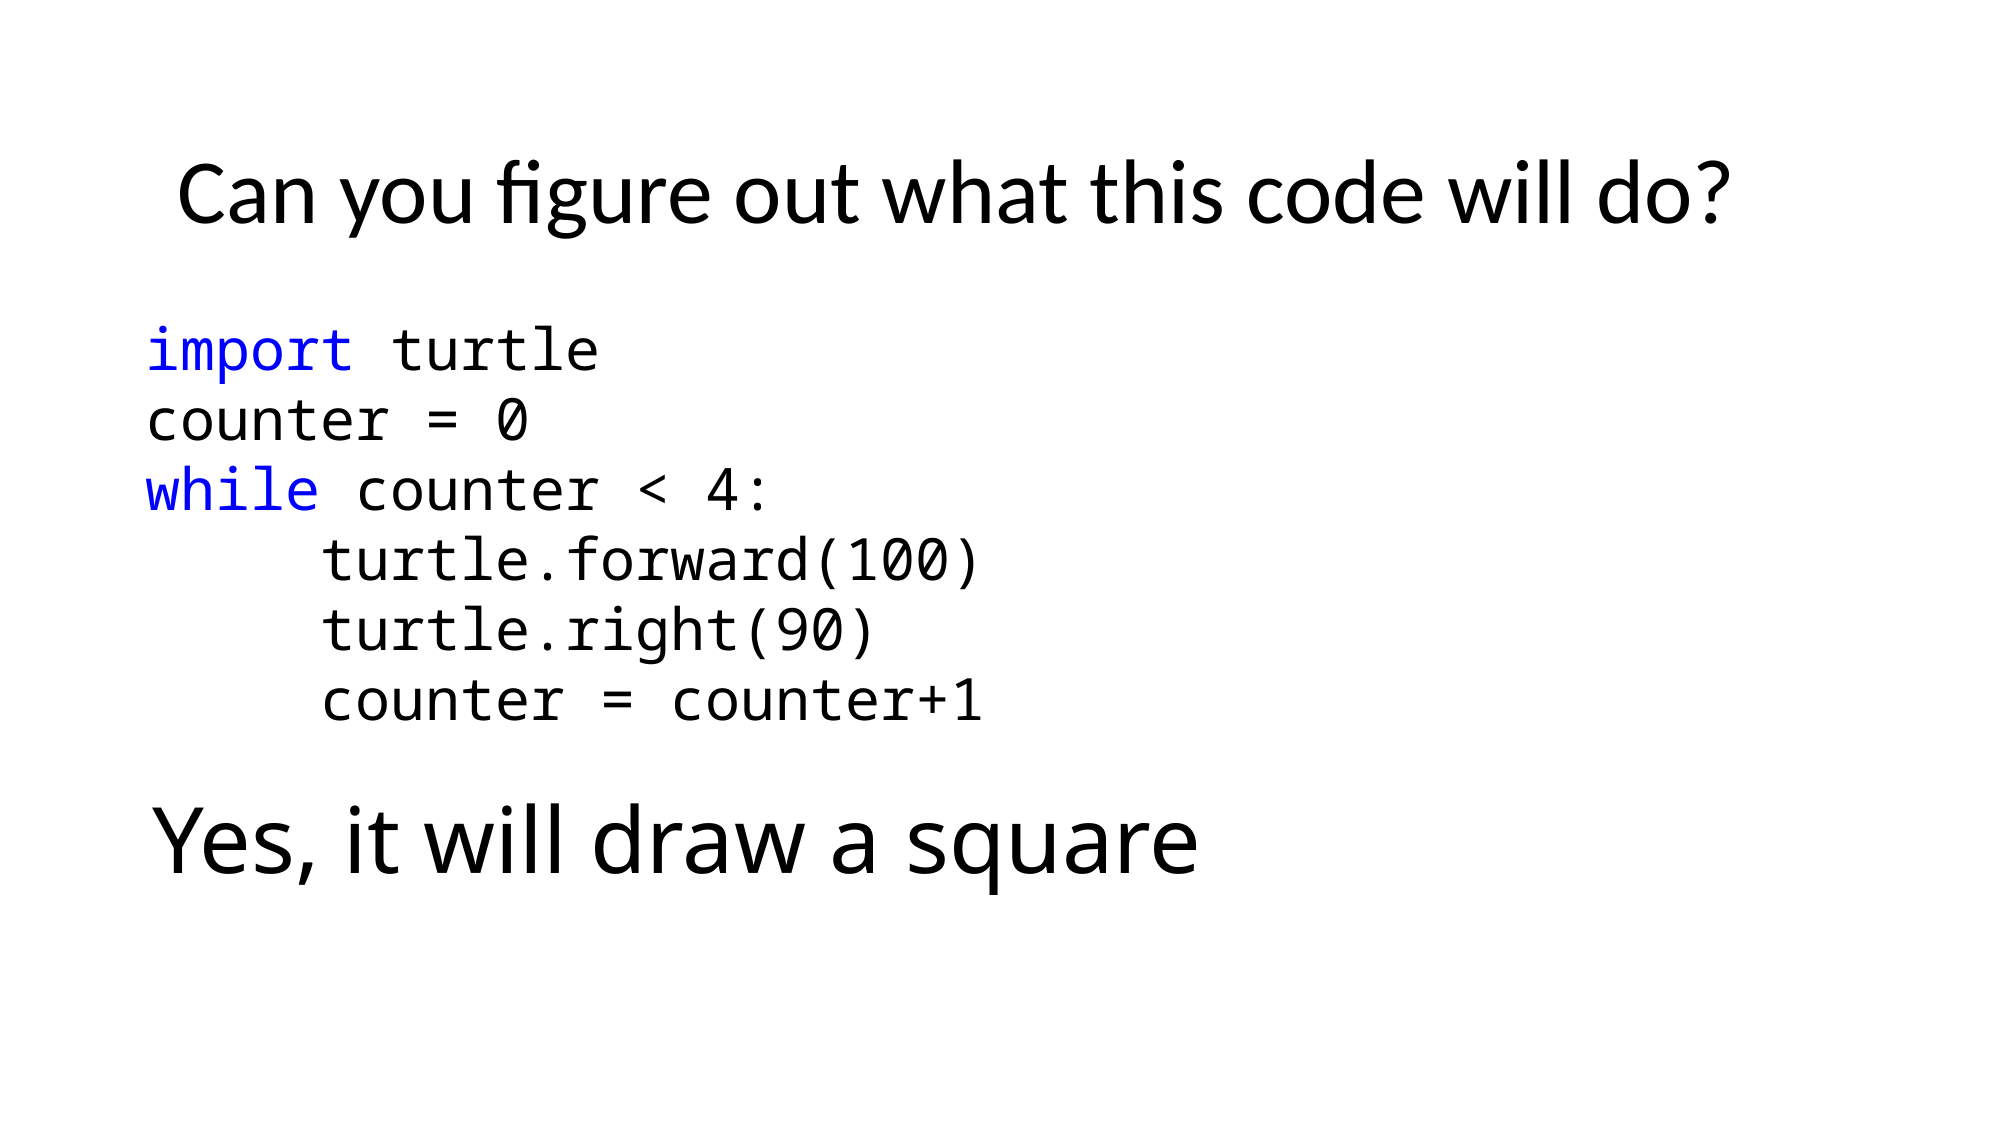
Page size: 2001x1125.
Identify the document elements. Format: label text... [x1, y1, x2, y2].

text_box Can you figure out what this code will do? [162, 84, 1888, 303]
title Yes, it will draw a square [137, 795, 1863, 1014]
text_box import turtle counter = 0 while counter < 4: turtle.forward(100) turtle.right(90) counter = counter+1 [130, 304, 1001, 740]
